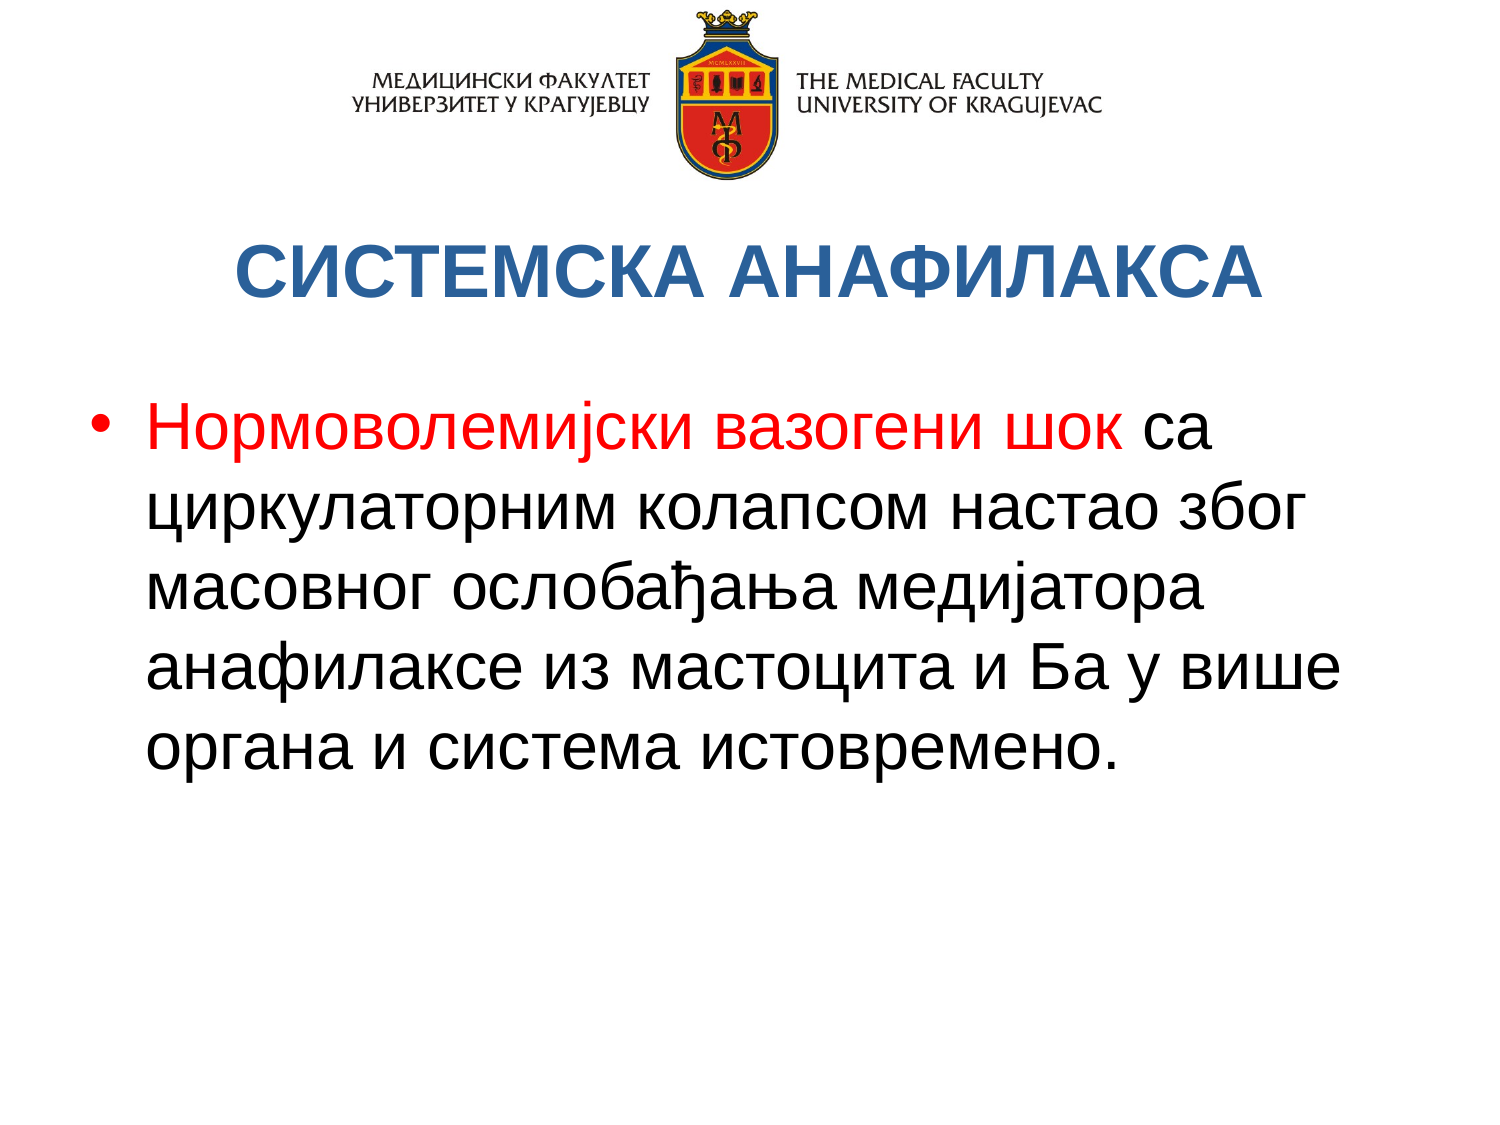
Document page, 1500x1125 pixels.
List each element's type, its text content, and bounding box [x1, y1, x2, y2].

picture [328, 0, 1125, 174]
text_box СИСТЕМСКА АНАФИЛАКСА [74, 174, 1425, 362]
text_box Нормоволемијски вазогени шок са циркулаторним колапсом настао због масовног ослобађања медијатора анафилаксе из мастоцита и Ба у више органа и система истовремено. [74, 375, 1425, 1118]
